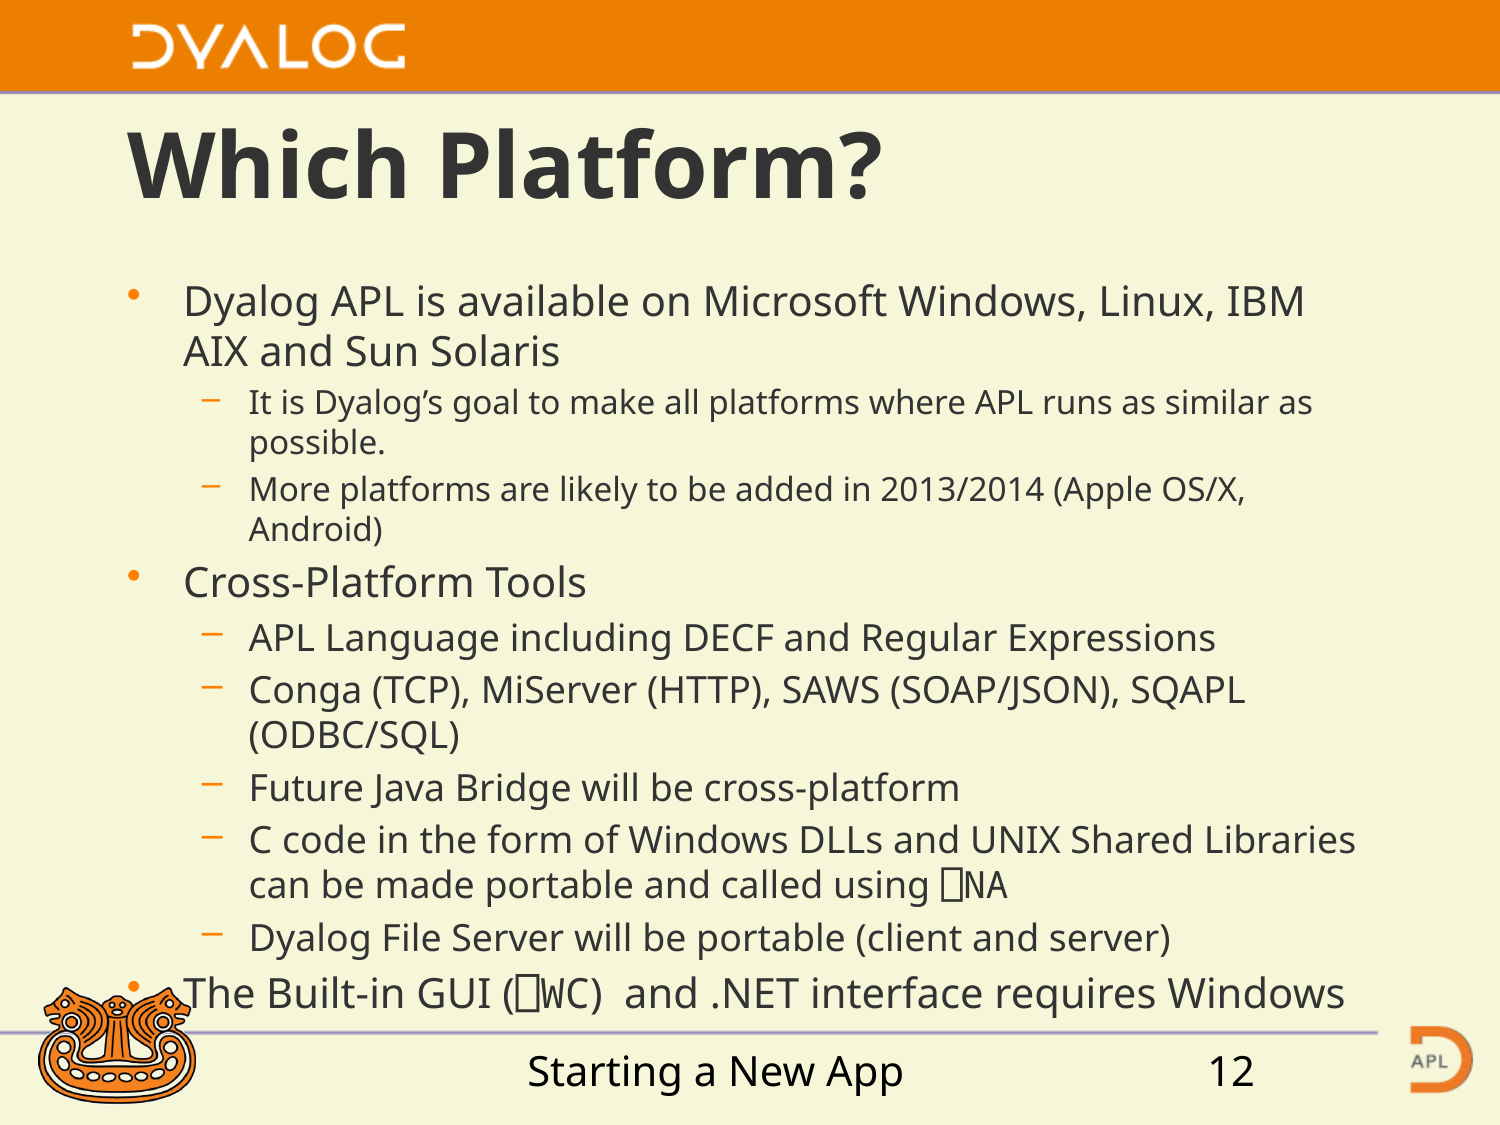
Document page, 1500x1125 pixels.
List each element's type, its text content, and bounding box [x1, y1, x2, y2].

list Dyalog APL is available on Microsoft Windows, Linux, IBM AIX and Sun Solaris It is Dyalog’s goal to make all platforms where APL runs as similar as possible. More platforms are likely to be added in 2013/2014 (Apple OS/X, Android) Cross-Platform Tools APL Language including DECF and Regular Expressions Conga (TCP), MiServer (HTTP), SAWS (SOAP/JSON), SQAPL (ODBC/SQL) Future Java Bridge will be cross-platform C code in the form of Windows DLLs and UNIX Shared Libraries can be made portable and called using ⎕NA Dyalog File Server will be portable (client and server) The Built-in GUI (⎕WC) and .NET interface requires Windows [112, 267, 1388, 943]
picture [0, 0, 1500, 1125]
slide_number 12 [1074, 1037, 1388, 1113]
footer Starting a New App [512, 1037, 988, 1113]
title Which Platform? [112, 99, 1388, 267]
slide_number [112, 1037, 425, 1113]
